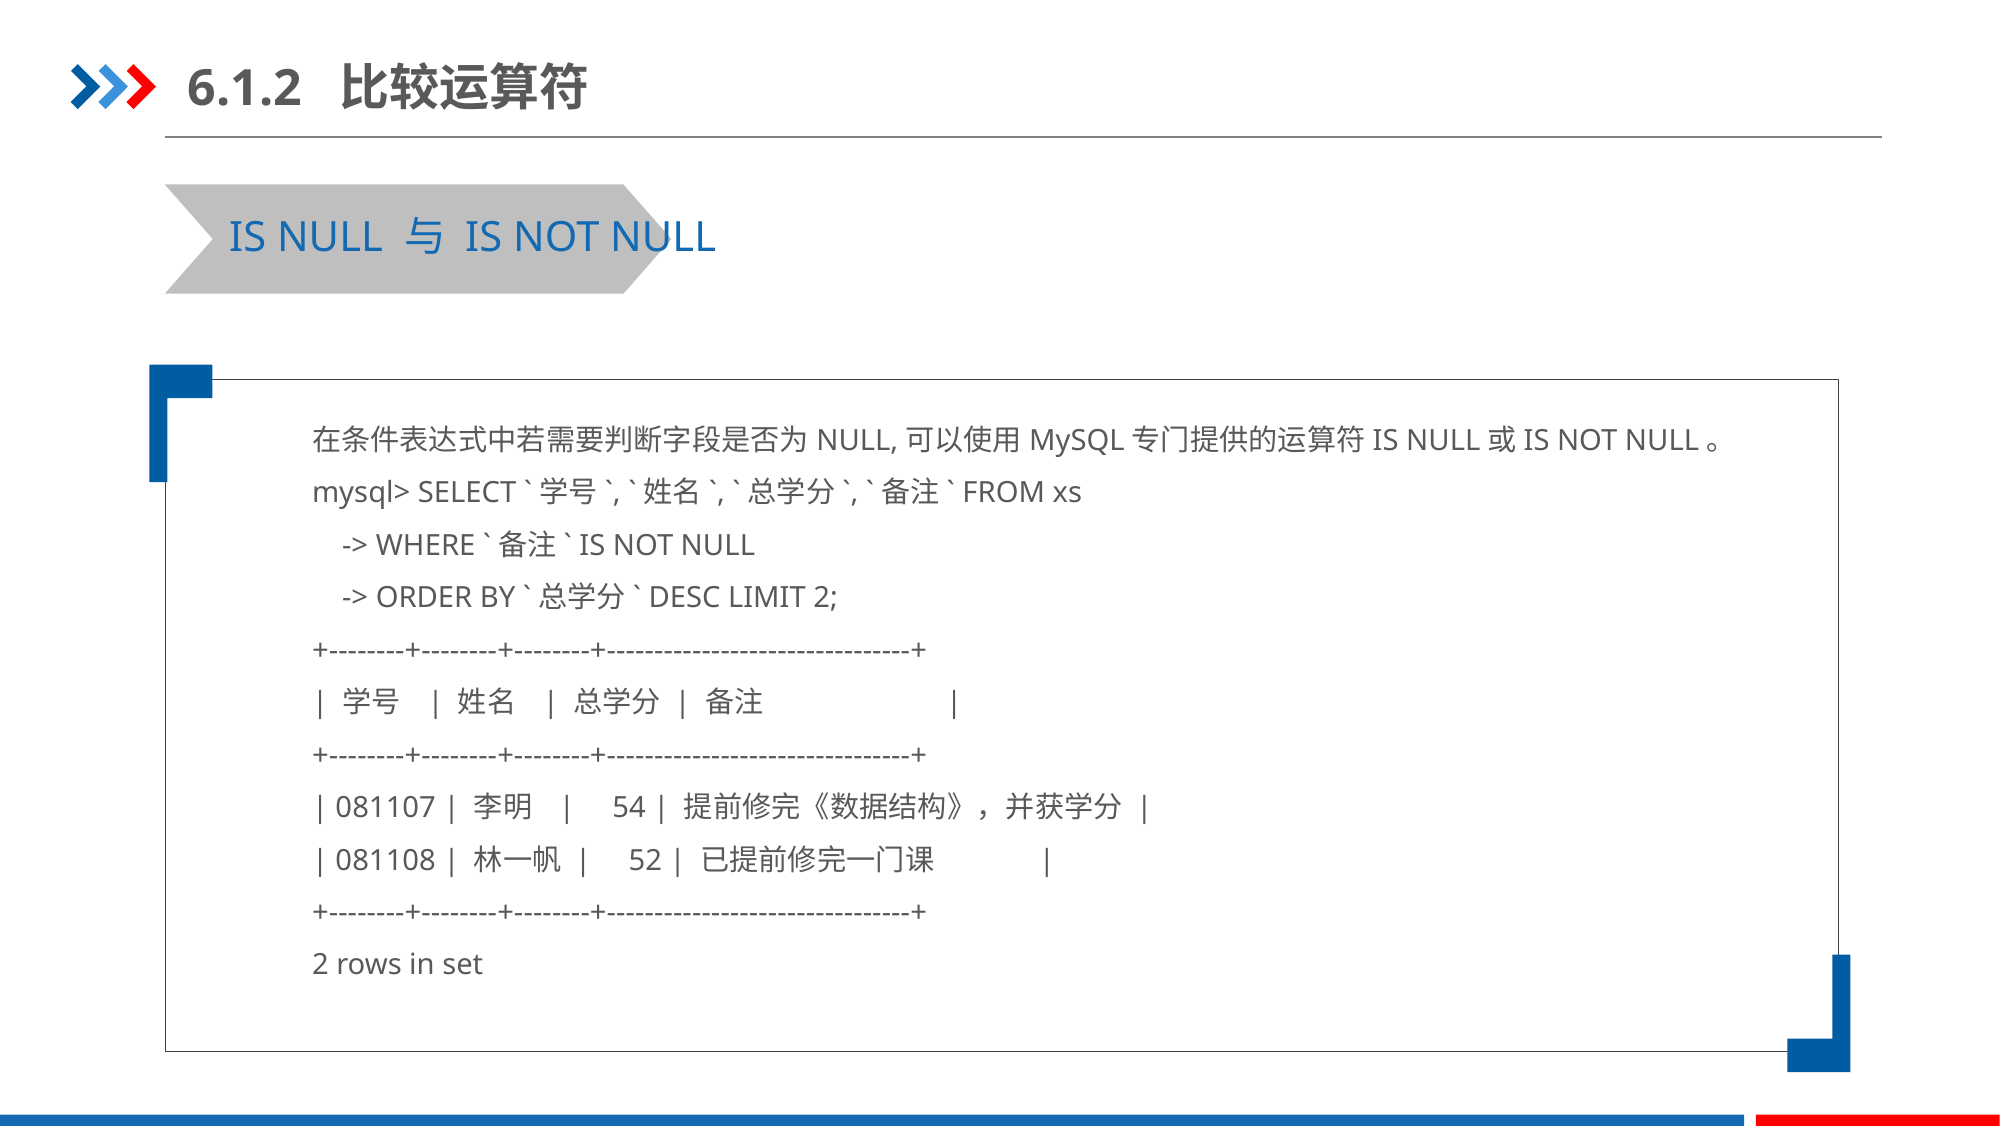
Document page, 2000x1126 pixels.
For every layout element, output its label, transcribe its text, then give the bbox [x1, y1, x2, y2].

text_box [1785, 953, 1852, 1074]
text_box 6.1.2 比较运算符 [187, 43, 827, 127]
text_box [147, 363, 215, 484]
text_box IS NULL 与 IS NOT NULL [214, 202, 732, 267]
text_box [163, 378, 1841, 1053]
text_box [164, 184, 647, 294]
